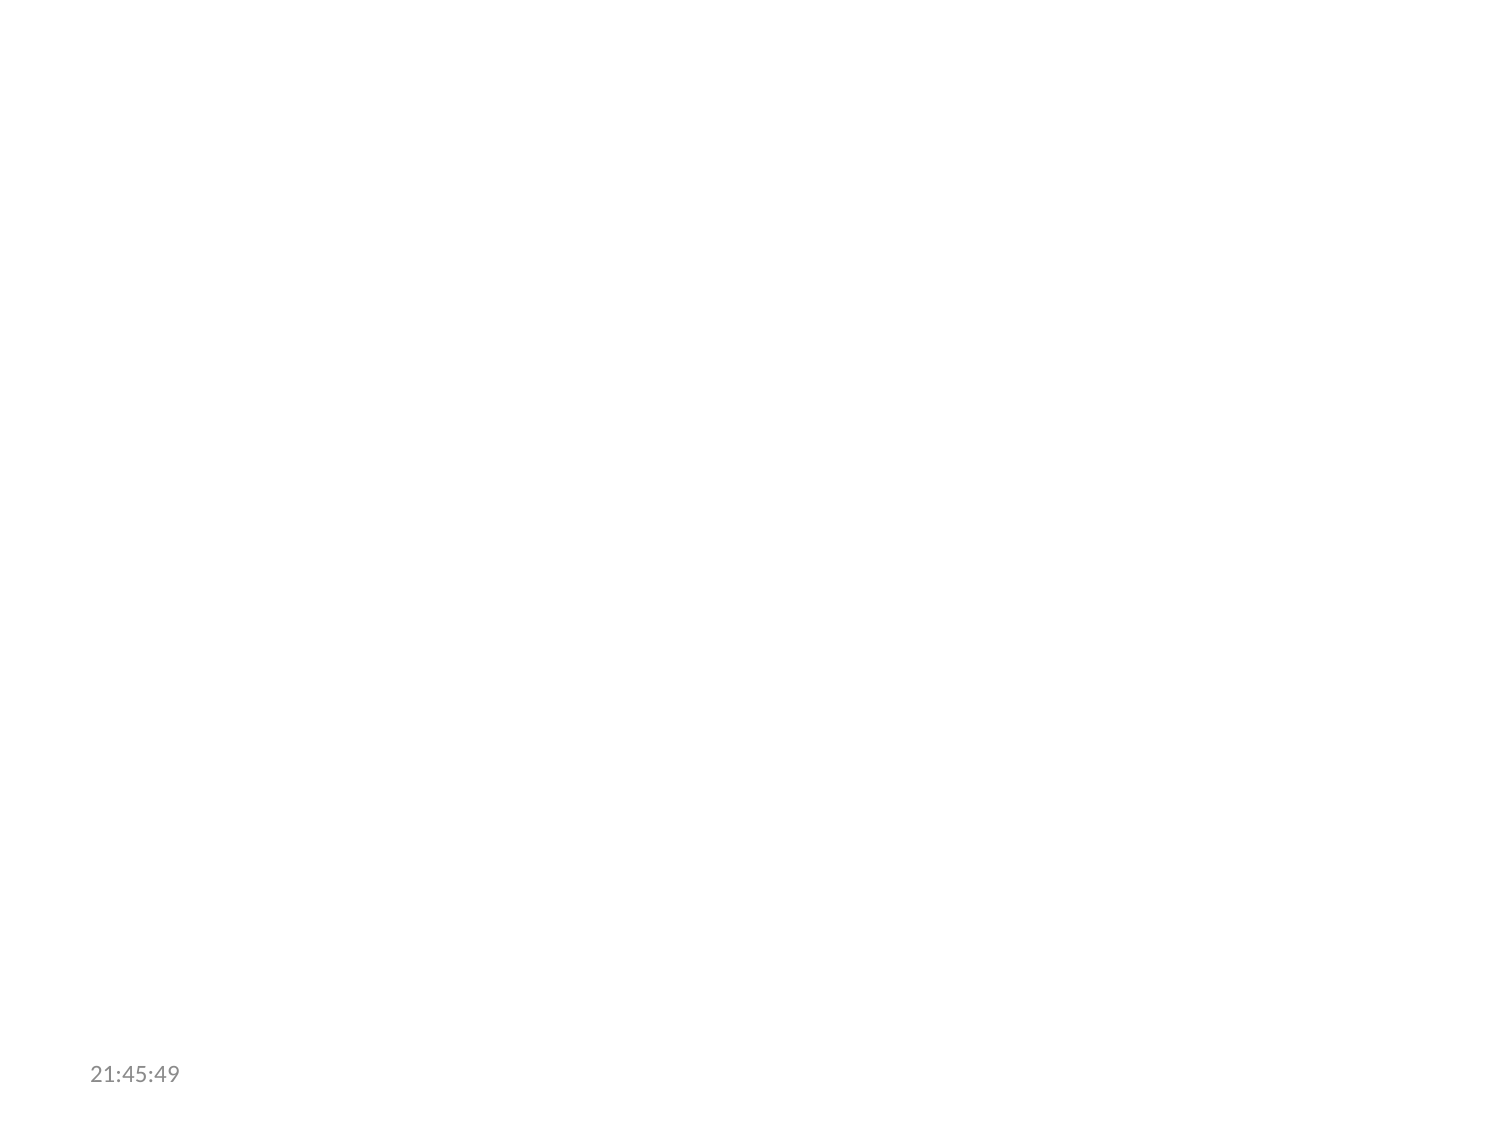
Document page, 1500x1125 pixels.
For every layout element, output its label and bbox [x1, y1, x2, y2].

slide_number [75, 1042, 425, 1103]
